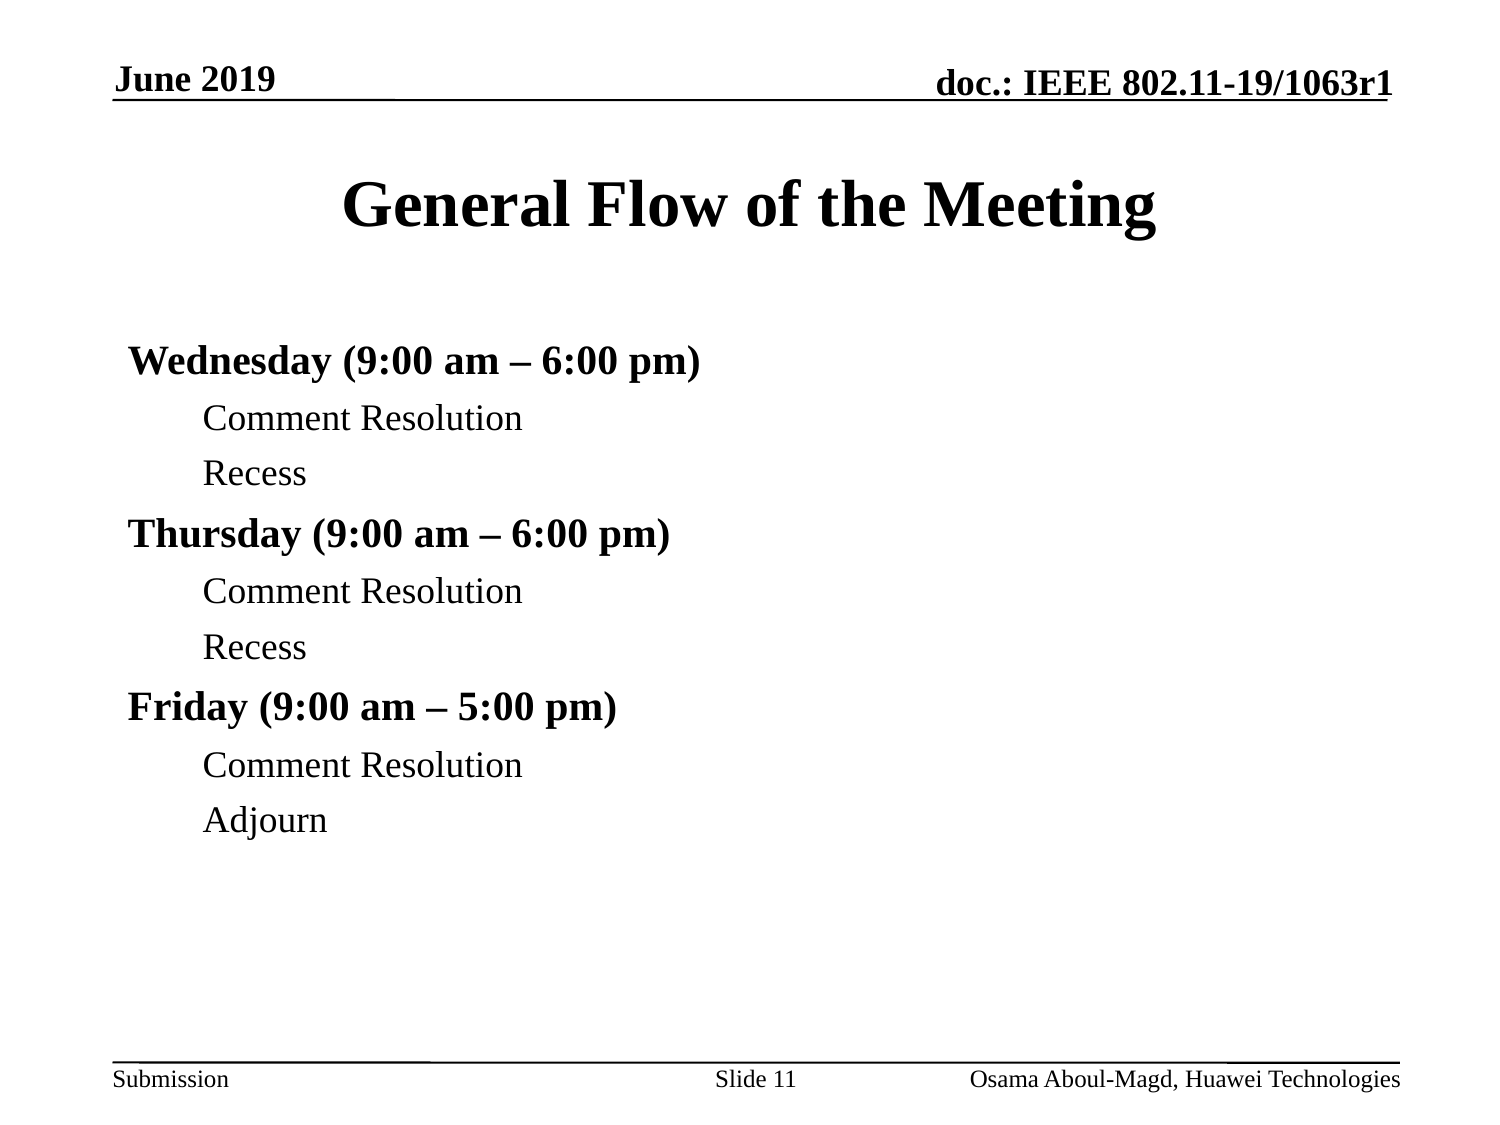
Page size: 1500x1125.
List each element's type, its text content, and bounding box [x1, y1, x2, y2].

list Wednesday (9:00 am – 6:00 pm) Comment Resolution Recess Thursday (9:00 am – 6:00 pm) Comment Resolution Recess Friday (9:00 am – 5:00 pm) Comment Resolution Adjourn [112, 324, 1388, 1000]
title General Flow of the Meeting [112, 112, 1388, 288]
slide_number Slide 11 [712, 1061, 800, 1123]
footer Osama Aboul-Magd, Huawei Technologies [878, 1061, 1402, 1093]
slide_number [114, 54, 423, 100]
